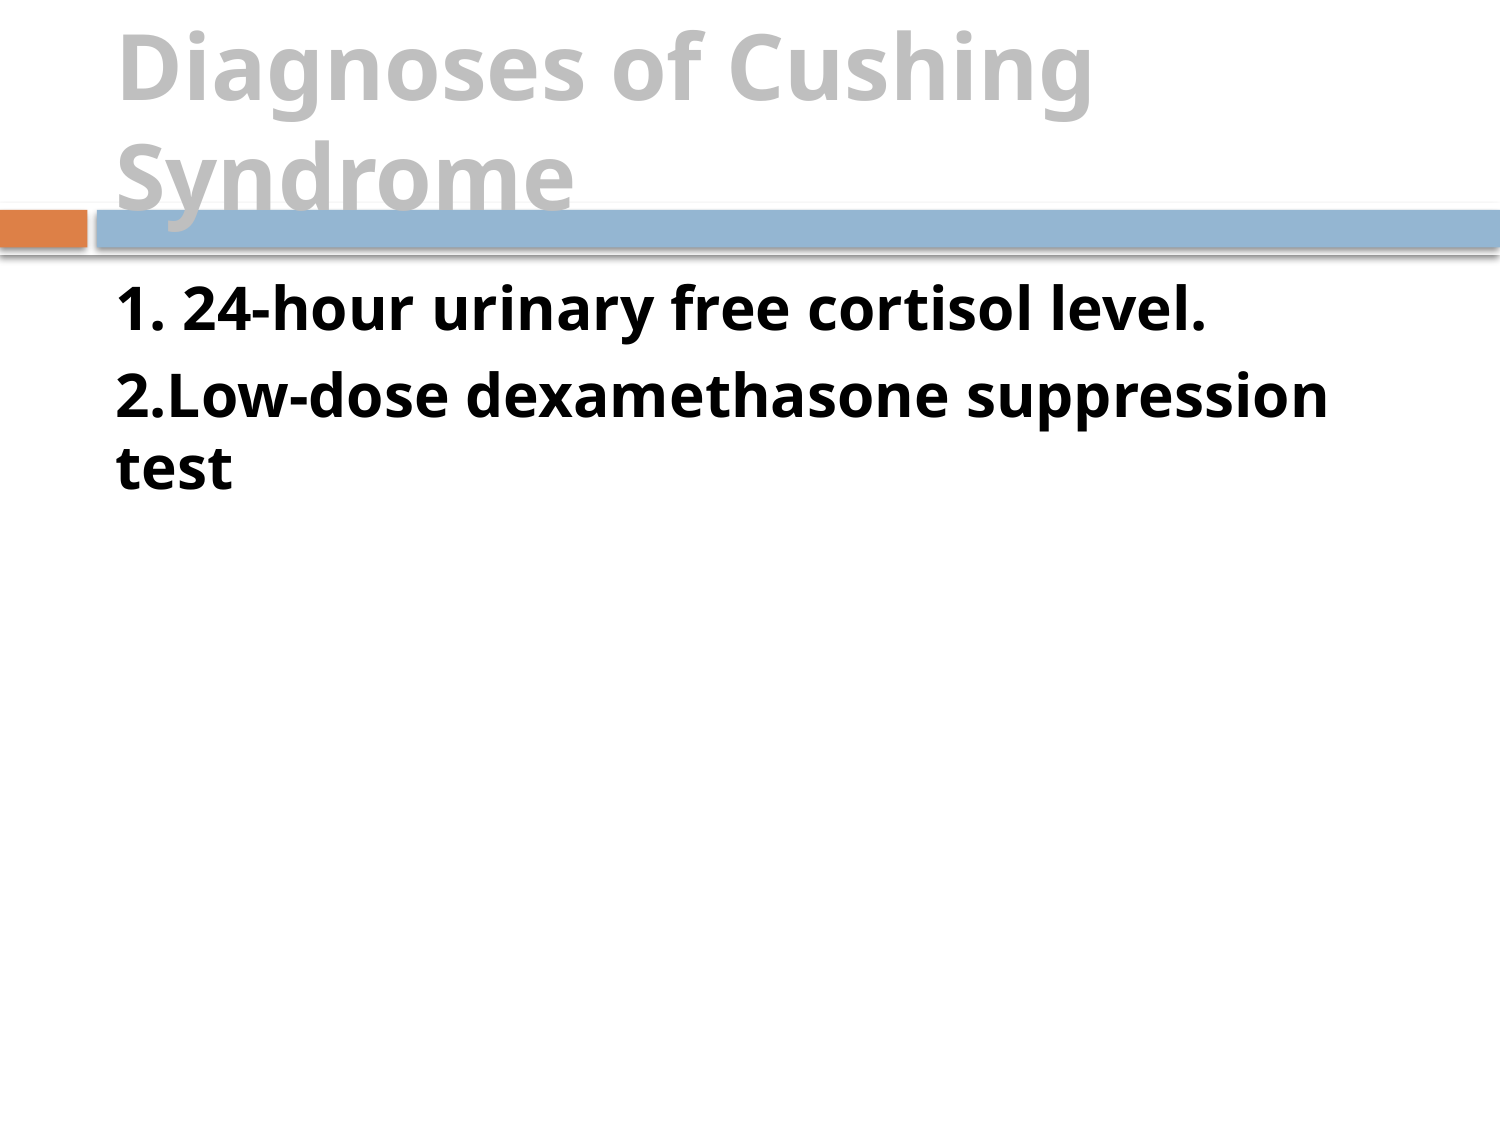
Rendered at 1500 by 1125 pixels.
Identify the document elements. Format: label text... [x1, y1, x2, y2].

list 1. 24-hour urinary free cortisol level. 2.Low-dose dexamethasone suppression test [100, 262, 1439, 1001]
title Diagnoses of Cushing Syndrome [100, 37, 1439, 201]
